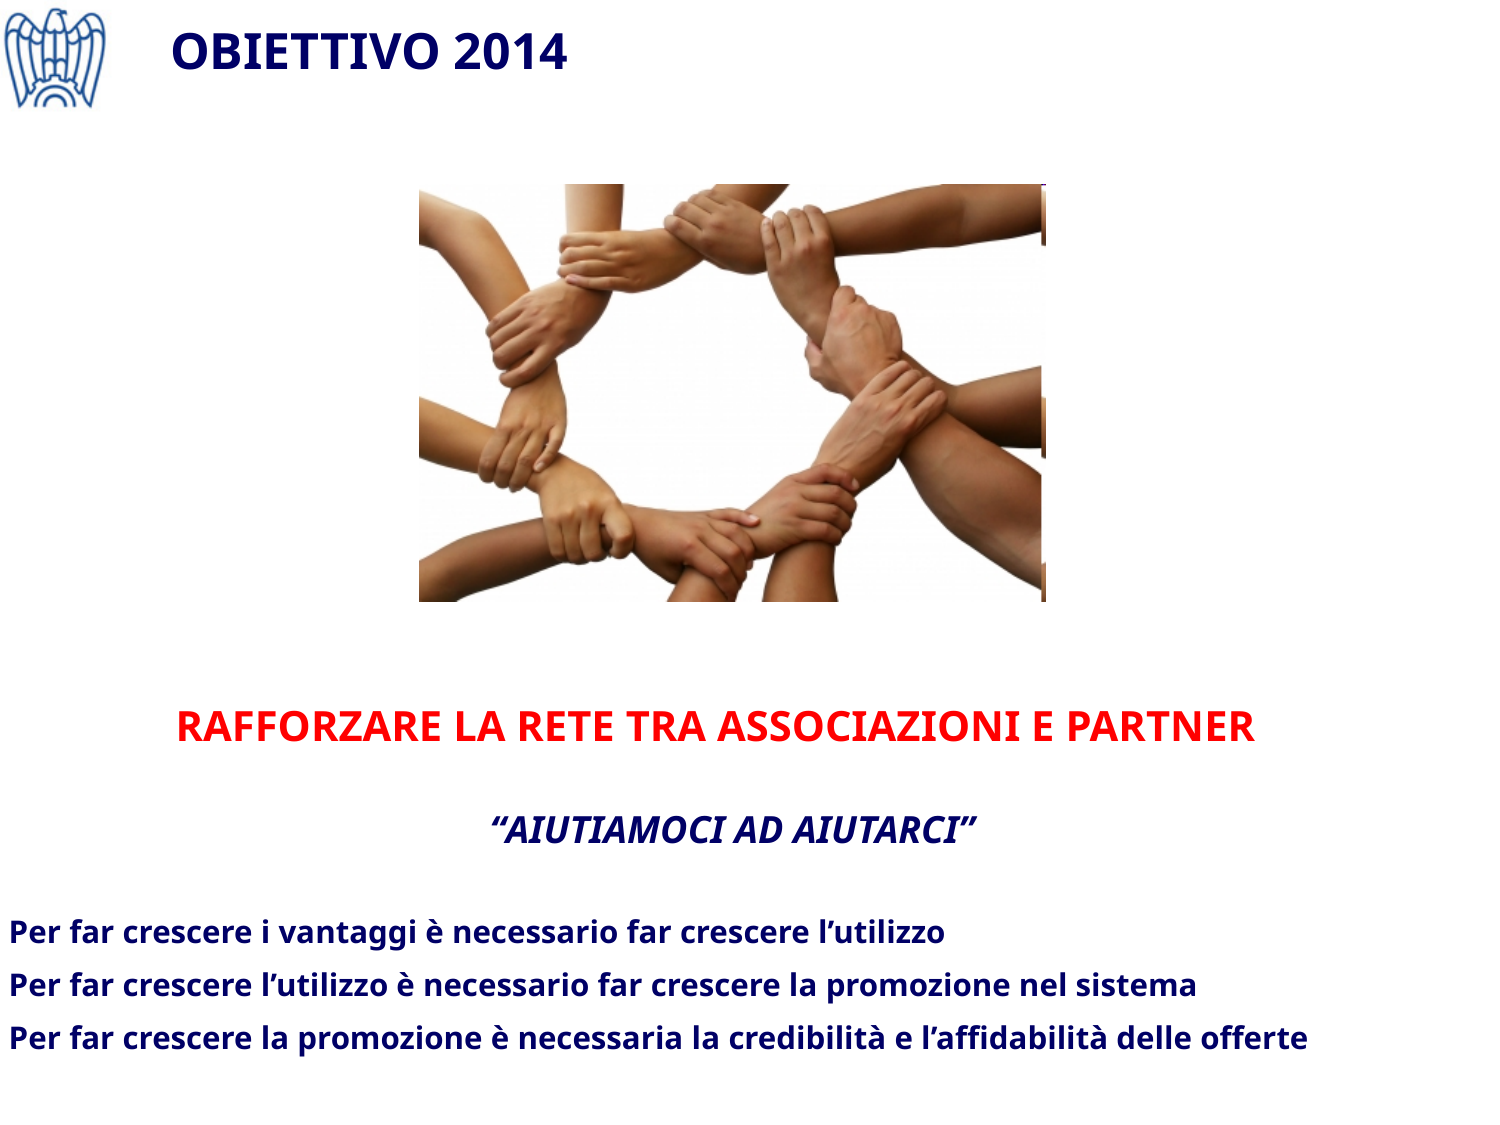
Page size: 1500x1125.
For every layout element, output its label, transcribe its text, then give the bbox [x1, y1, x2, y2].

text_box Per far crescere i vantaggi è necessario far crescere l’utilizzo Per far crescere l’utilizzo è necessario far crescere la promozione nel sistema Per far crescere la promozione è necessaria la credibilità e l’affidabilità delle offerte [0, 905, 1500, 1064]
text_box “Aiutiamoci ad aiutarci” [474, 798, 990, 859]
picture [0, 0, 113, 113]
picture [418, 184, 1046, 602]
text_box Rafforzare la rete tra Associazioni e partner [160, 692, 1271, 758]
text_box OBIETTIVO 2014 [155, 12, 583, 88]
